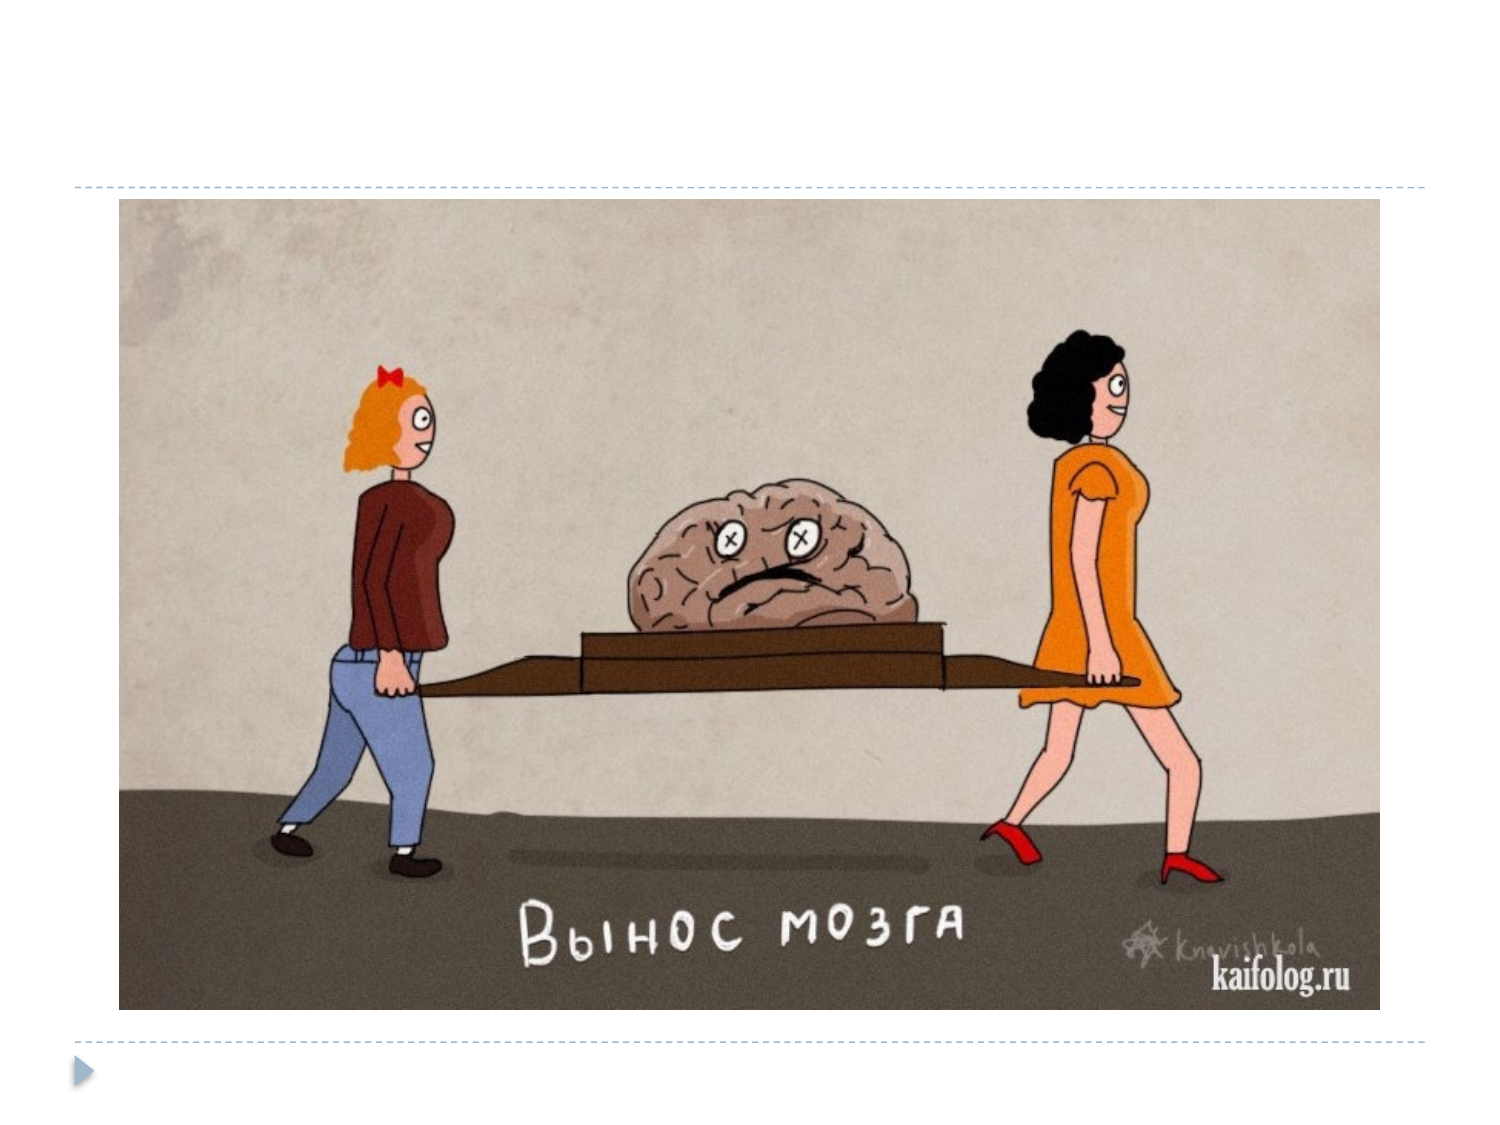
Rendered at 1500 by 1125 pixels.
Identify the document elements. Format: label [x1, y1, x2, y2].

picture [119, 199, 1381, 1011]
